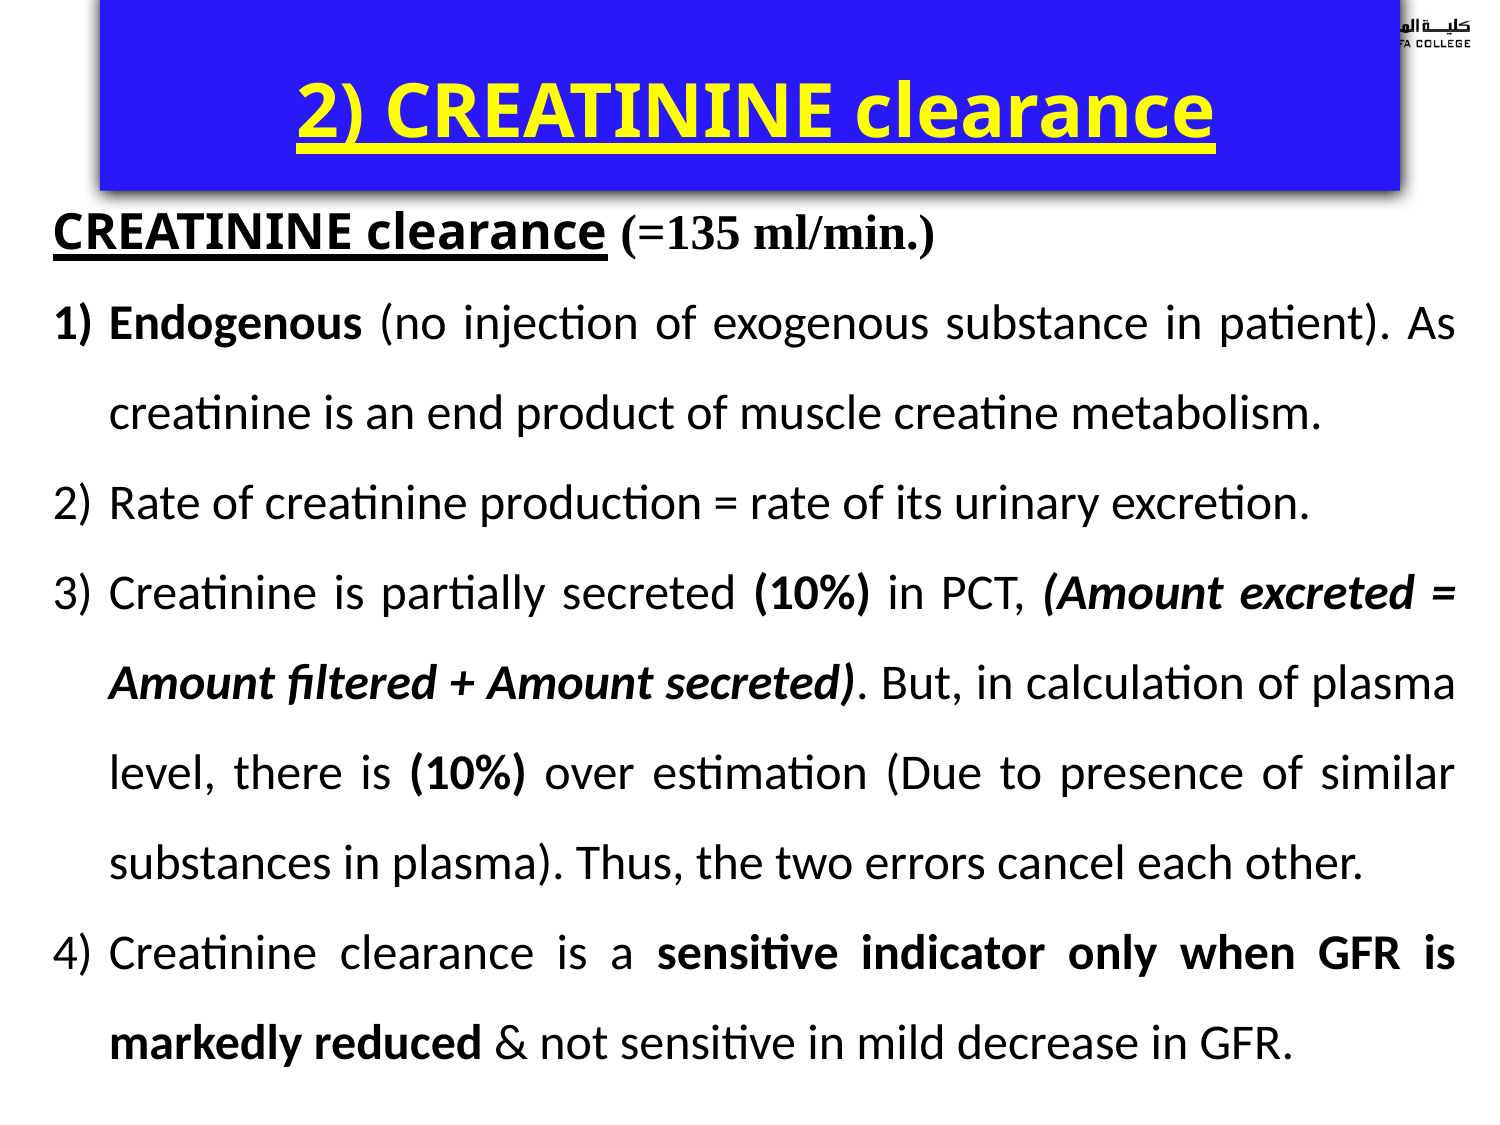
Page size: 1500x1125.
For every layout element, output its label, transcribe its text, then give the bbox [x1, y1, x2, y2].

title 2) CREATININE clearance [99, 0, 1400, 191]
picture [1400, 0, 1475, 65]
list CREATININE clearance (=135 ml/min.) Endogenous (no injection of exogenous substance in patient). As creatinine is an end product of muscle creatine metabolism. Rate of creatinine production = rate of its urinary excretion. Creatinine is partially secreted (10%) in PCT, (Amount excreted = Amount filtered + Amount secreted). But, in calculation of plasma level, there is (10%) over estimation (Due to presence of similar substances in plasma). Thus, the two errors cancel each other. Creatinine clearance is a sensitive indicator only when GFR is markedly reduced & not sensitive in mild decrease in GFR. [37, 162, 1472, 1125]
